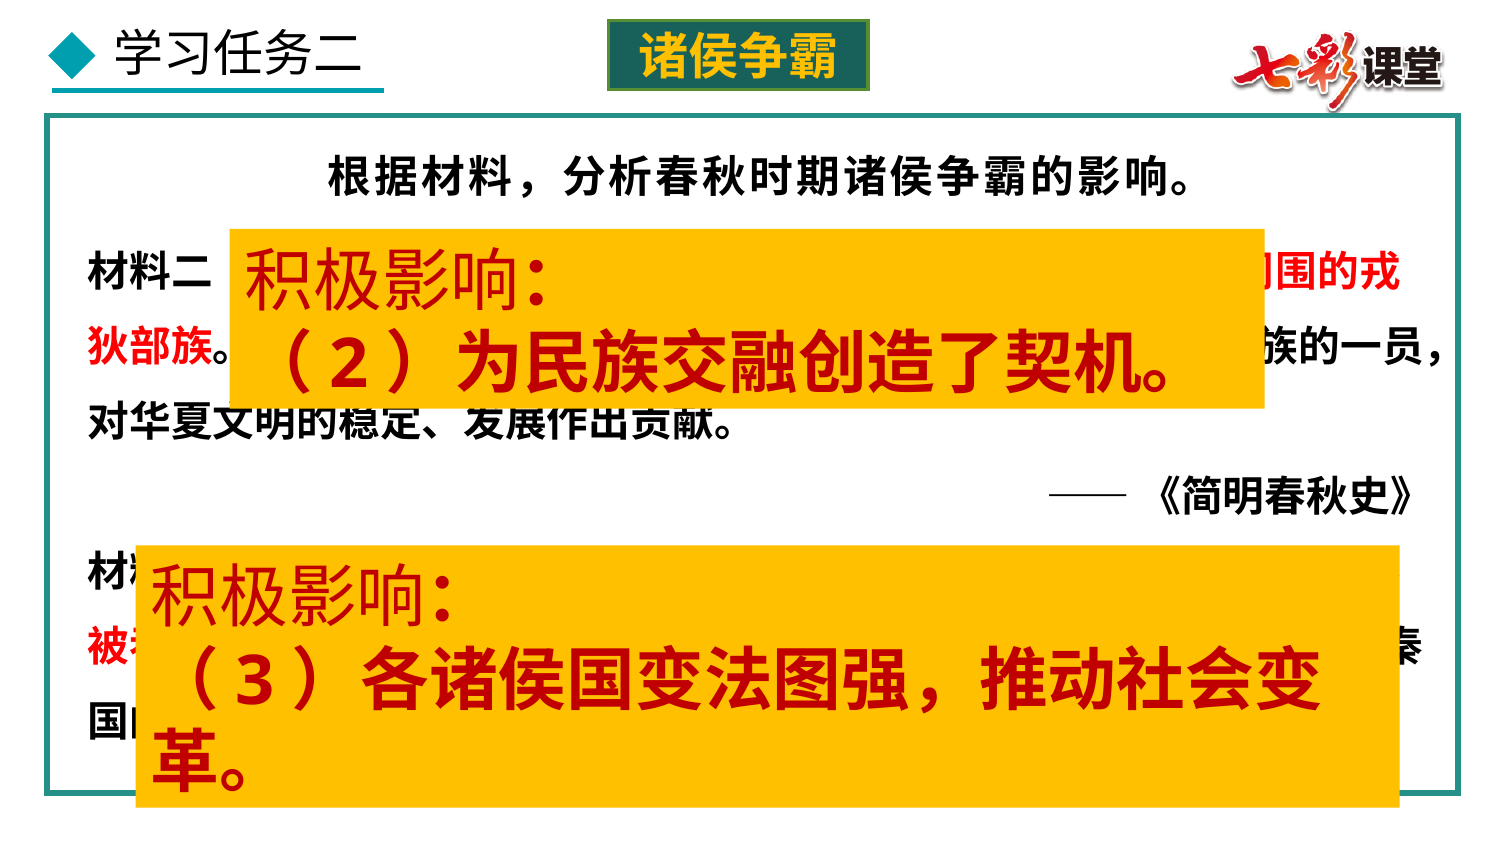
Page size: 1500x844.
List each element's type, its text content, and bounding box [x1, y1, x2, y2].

text_box 诸侯争霸 [607, 19, 869, 90]
picture [1228, 26, 1449, 113]
text_box 材料二 诸侯国在争霸的过程中不断地扩展自己的辖地，吞灭了周围的戎狄部族。这些地区的戎夷部族，迅速与华夏文化融合，成为华夏族的一员，对华夏文明的稳定、发展作出贡献。 ——《简明春秋史》 材料三 春秋战国期间的混战就是一个弱肉强食的过程，各诸侯国为了不被吞并，纷纷实行改革来提高自己的国力，著名的有楚国的吴起变法，秦国的商鞅变法。 [72, 212, 1447, 753]
text_box 积极影响： （3）各诸侯国变法图强，推动社会变革。 [135, 545, 1400, 808]
text_box 积极影响： （2）为民族交融创造了契机。 [229, 228, 1265, 409]
text_box 根据材料，分析春秋时期诸侯争霸的影响。 [312, 141, 1246, 209]
